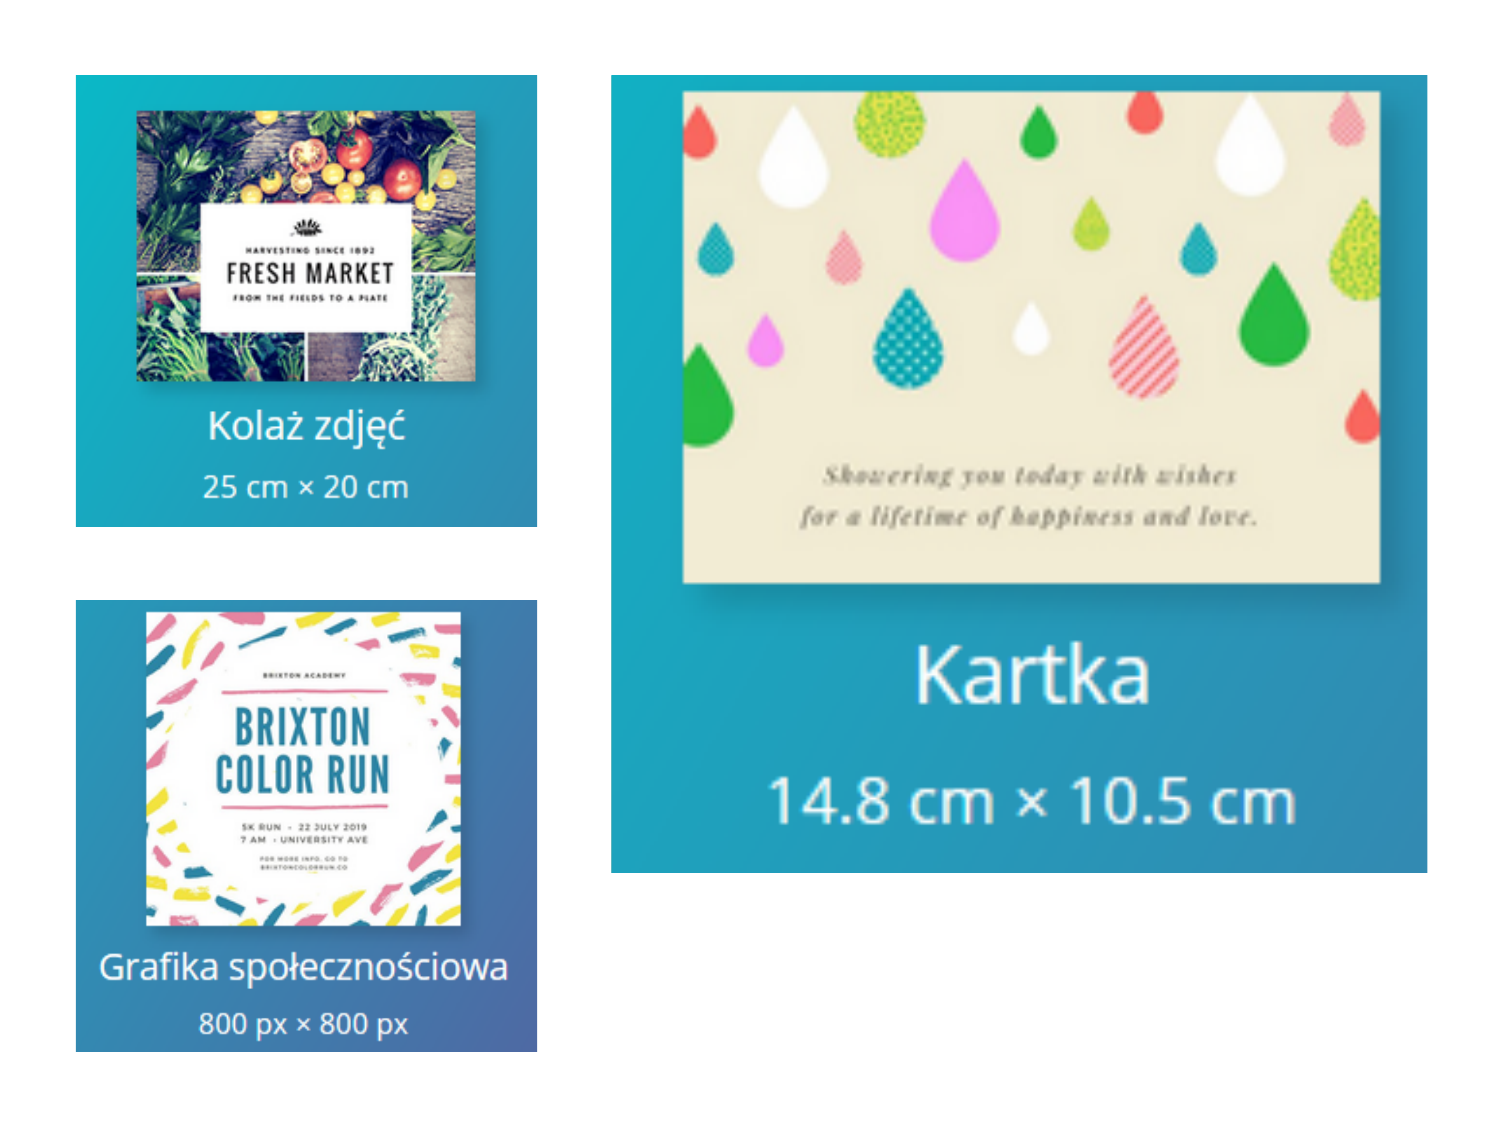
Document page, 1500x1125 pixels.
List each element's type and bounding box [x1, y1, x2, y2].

picture [75, 75, 538, 527]
picture [75, 600, 538, 1052]
picture [611, 75, 1428, 873]
